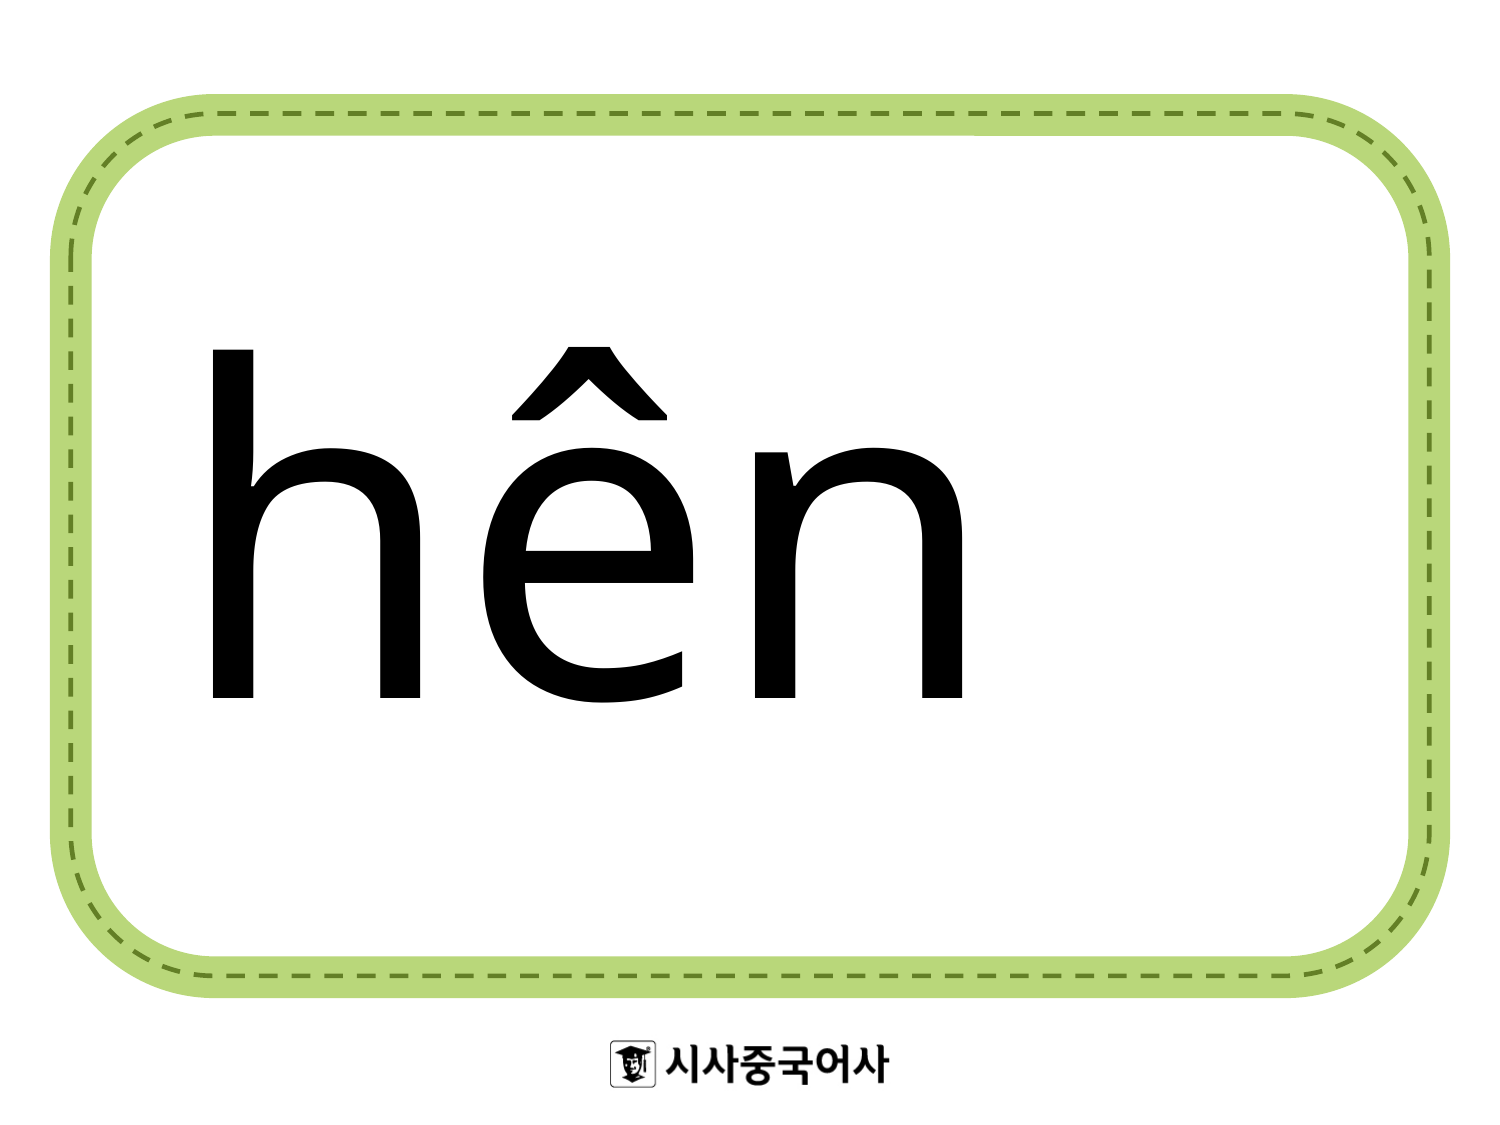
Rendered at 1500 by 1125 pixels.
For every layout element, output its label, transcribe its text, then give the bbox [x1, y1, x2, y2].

text_box hên [145, 189, 1354, 853]
picture [602, 1034, 898, 1094]
